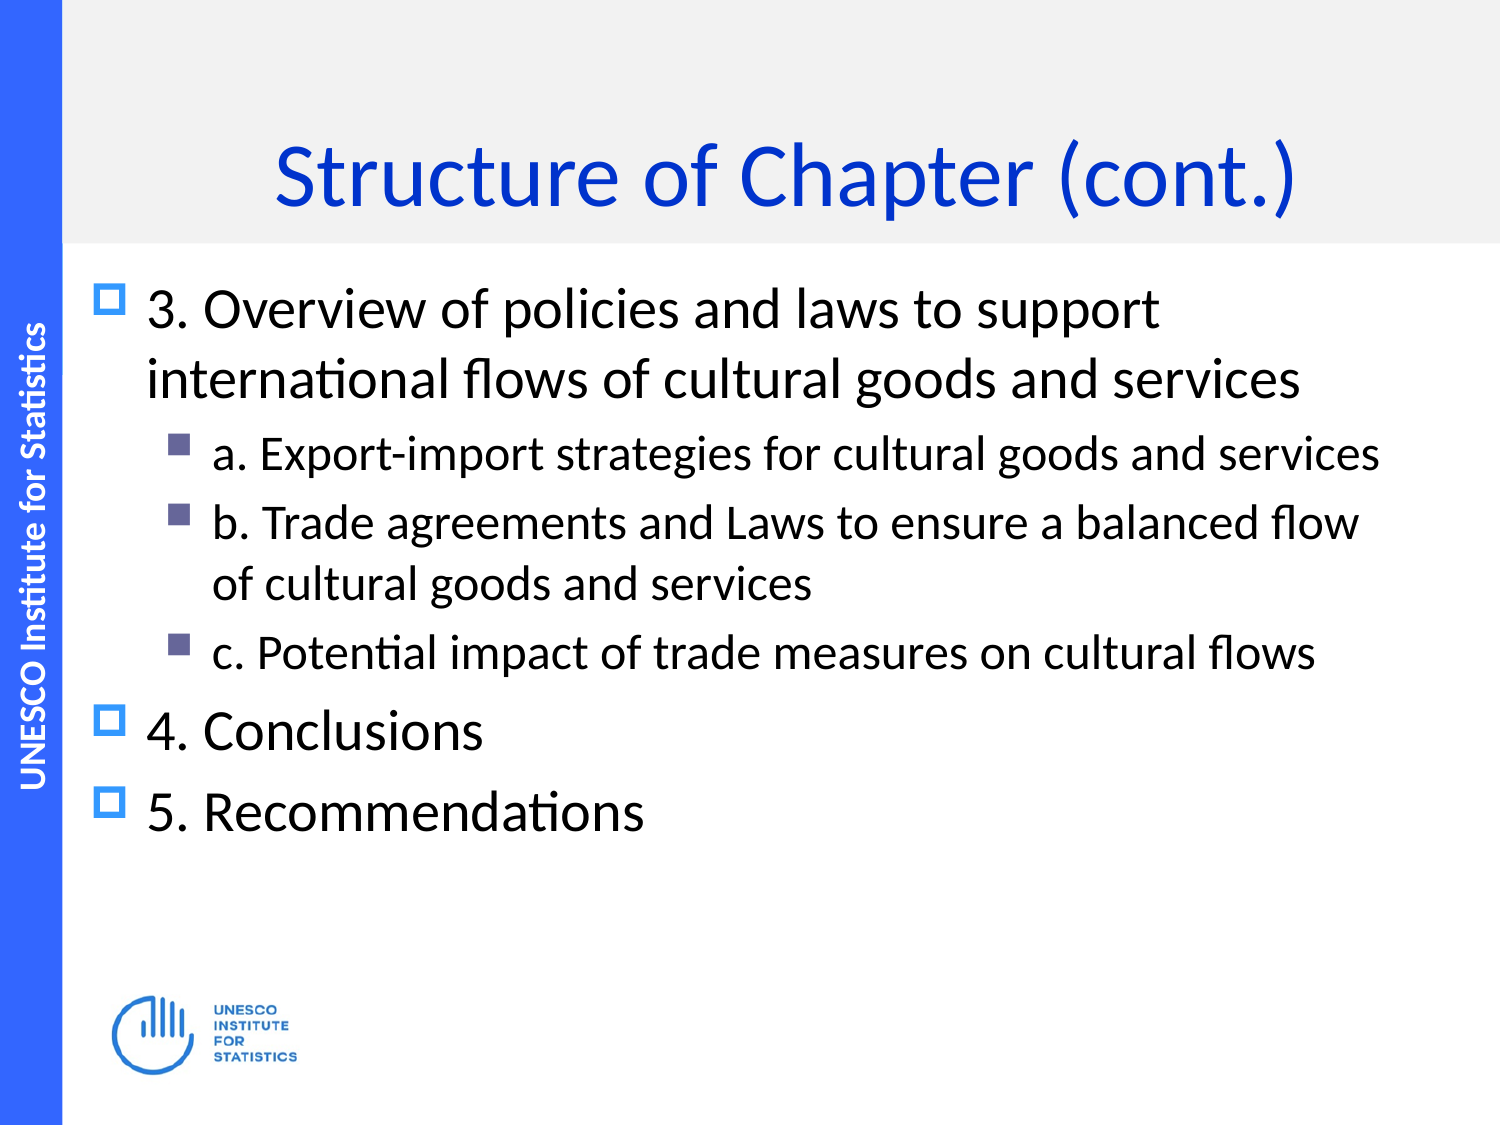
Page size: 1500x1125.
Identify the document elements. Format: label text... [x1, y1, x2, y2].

title Structure of Chapter (cont.) [75, 45, 1500, 233]
picture [70, 964, 338, 1106]
list 3. Overview of policies and laws to support international flows of cultural goods and services a. Export-import strategies for cultural goods and services b. Trade agreements and Laws to ensure a balanced flow of cultural goods and services c. Potential impact of trade measures on cultural flows 4. Conclusions 5. Recommendations [75, 262, 1425, 1100]
